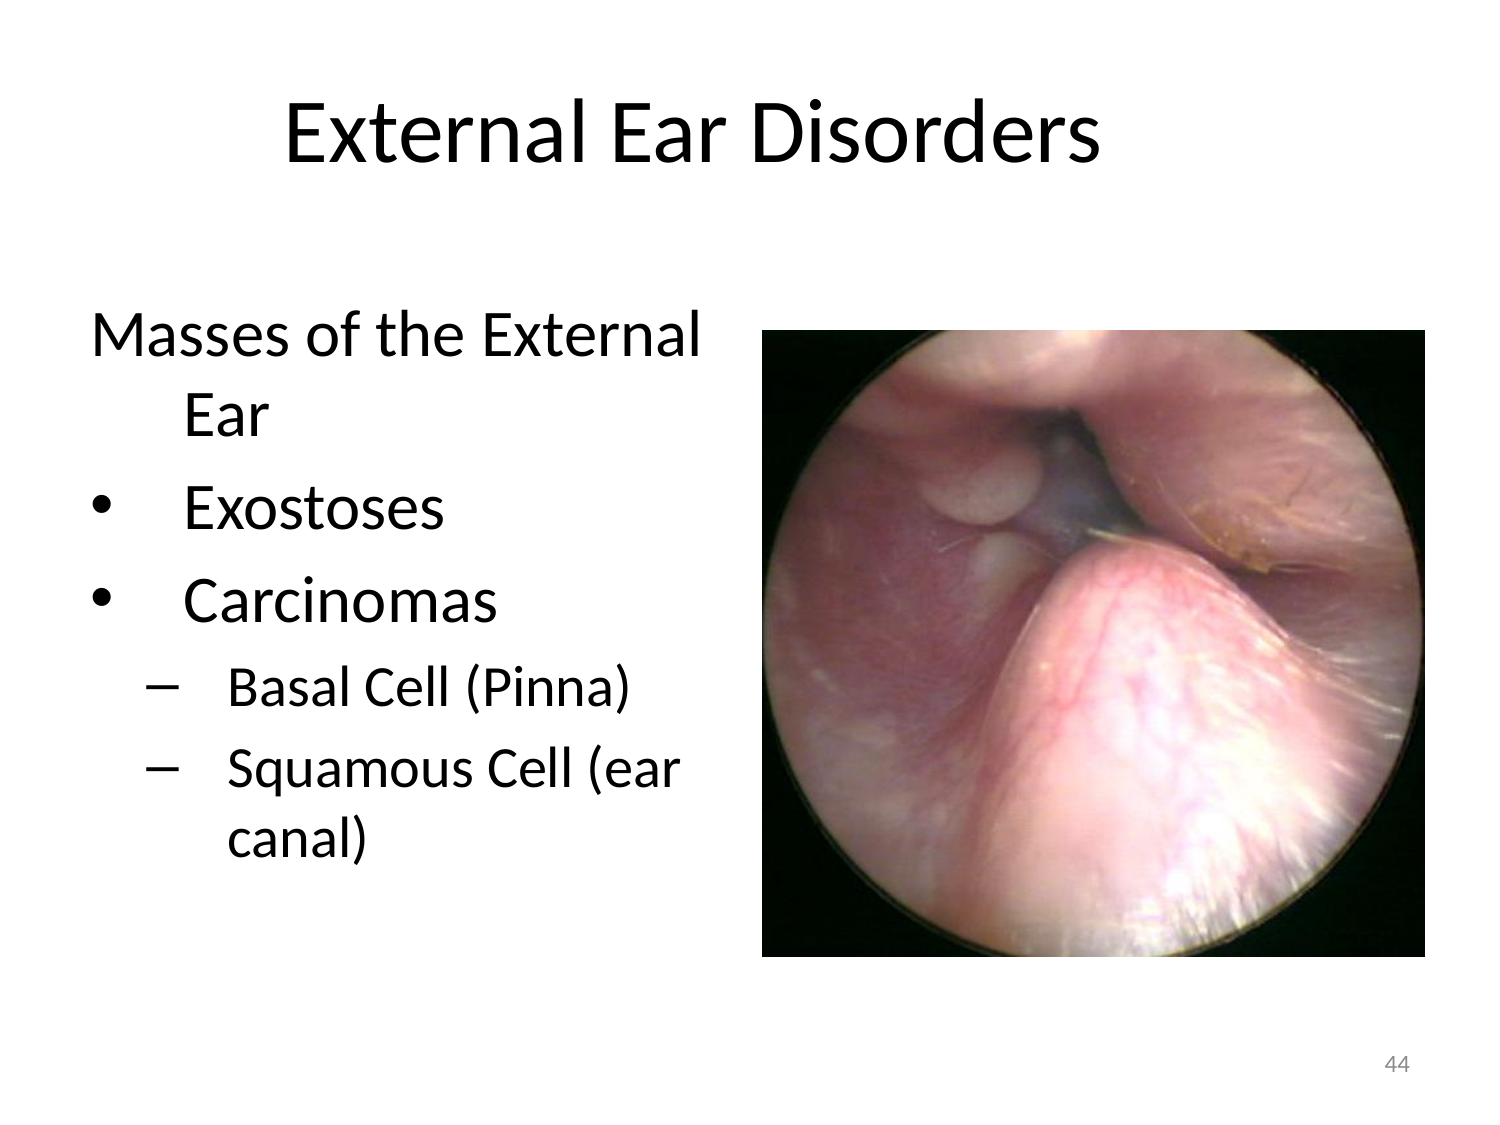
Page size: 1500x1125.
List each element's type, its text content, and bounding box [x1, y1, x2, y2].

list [762, 330, 1426, 958]
list Masses of the External Ear Exostoses Carcinomas Basal Cell (Pinna) Squamous Cell (ear canal) [75, 282, 738, 1006]
slide_number 44 [1074, 1025, 1425, 1100]
title External Ear Disorders [75, 20, 1313, 233]
